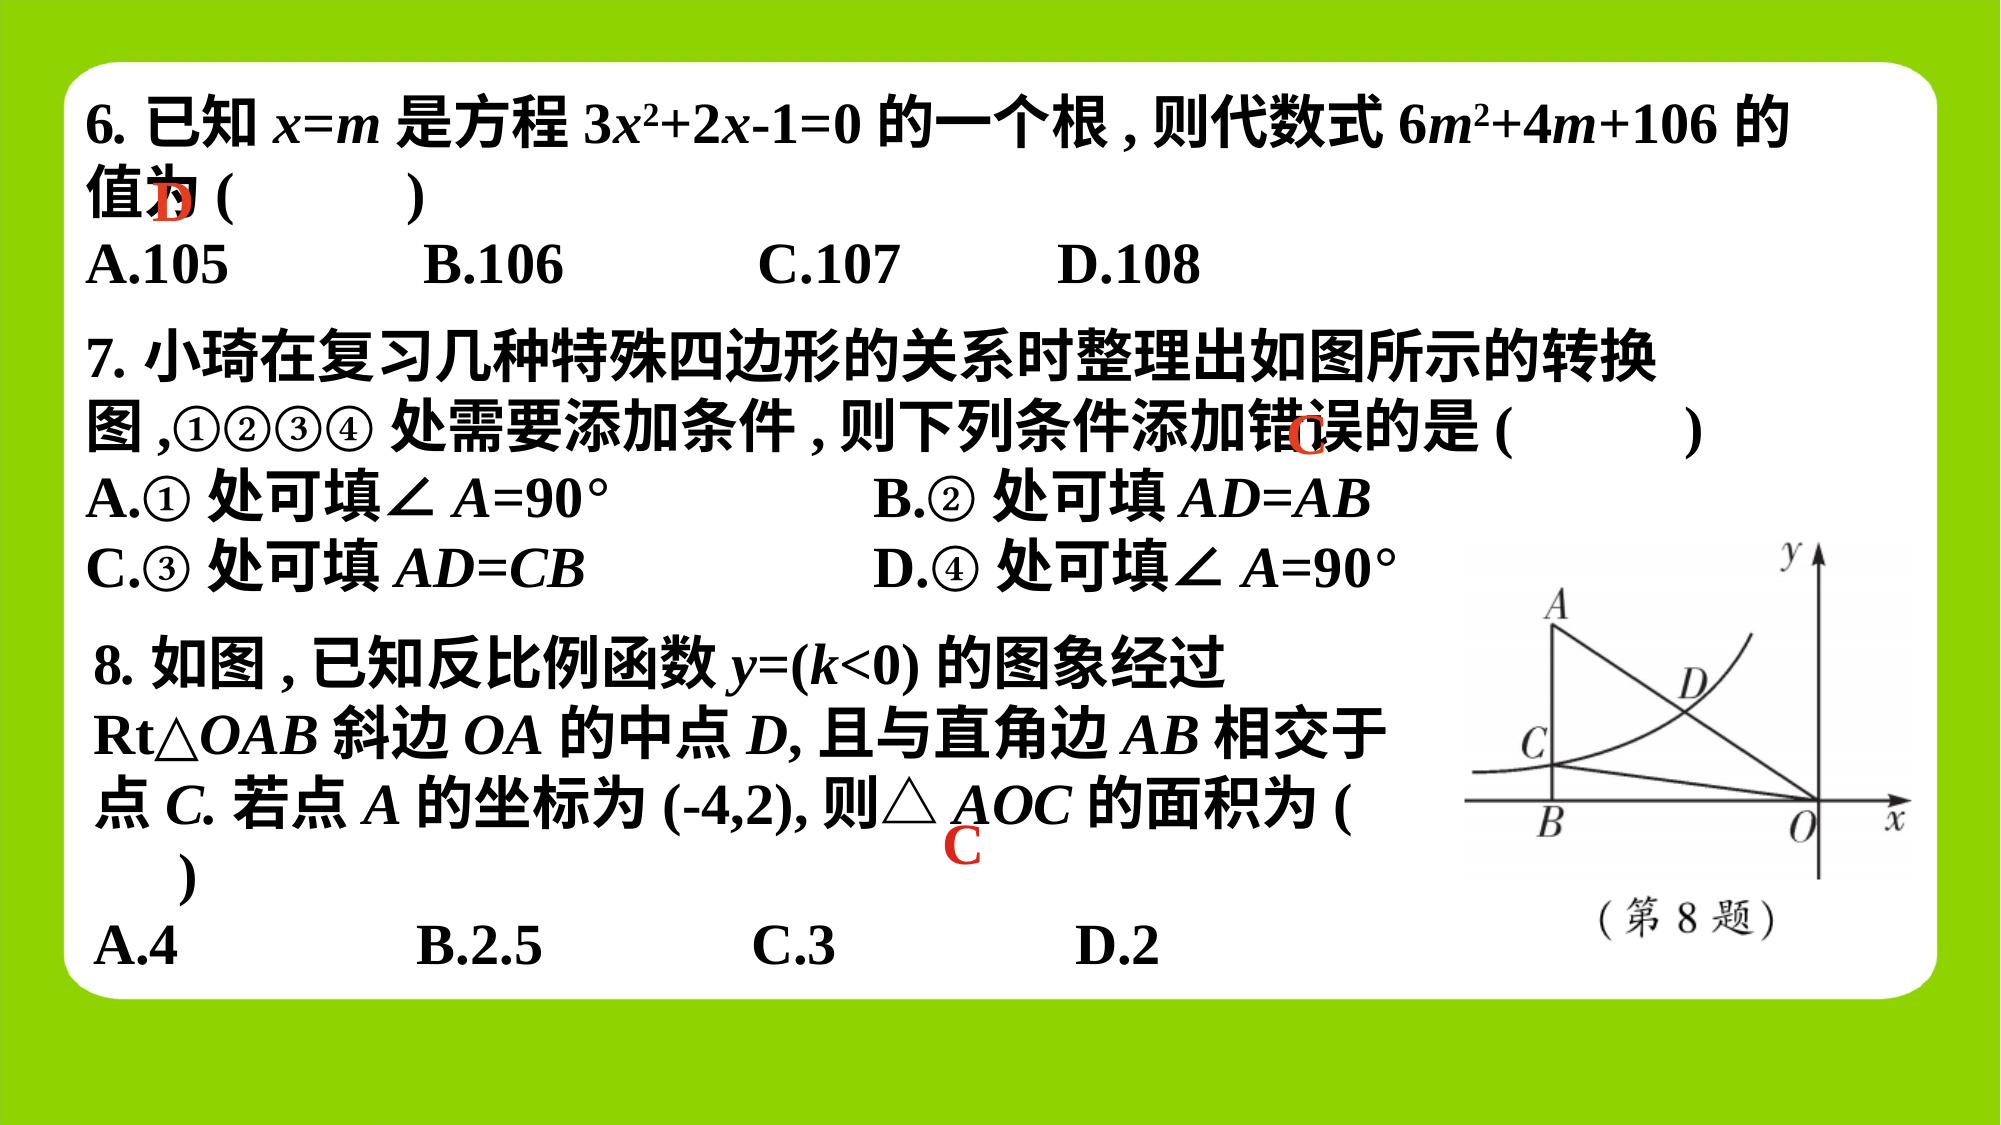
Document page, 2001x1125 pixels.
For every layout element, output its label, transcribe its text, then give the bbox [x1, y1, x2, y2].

text_box C [1271, 389, 1378, 474]
text_box 6.已知x=m是方程3x2+2x-1=0的一个根,则代数式6m2+4m+106的值为( ) A.105 B.106 C.107 D.108 [70, 78, 1851, 303]
text_box D [137, 155, 221, 241]
picture [0, 0, 2001, 1125]
text_box C [927, 798, 1000, 884]
text_box 7.小琦在复习几种特殊四边形的关系时整理出如图所示的转换图,①②③④处需要添加条件,则下列条件添加错误的是( ) A.①处可填∠A=90° B.②处可填AD=AB C.③处可填AD=CB D.④处可填∠A=90° [70, 312, 1930, 607]
